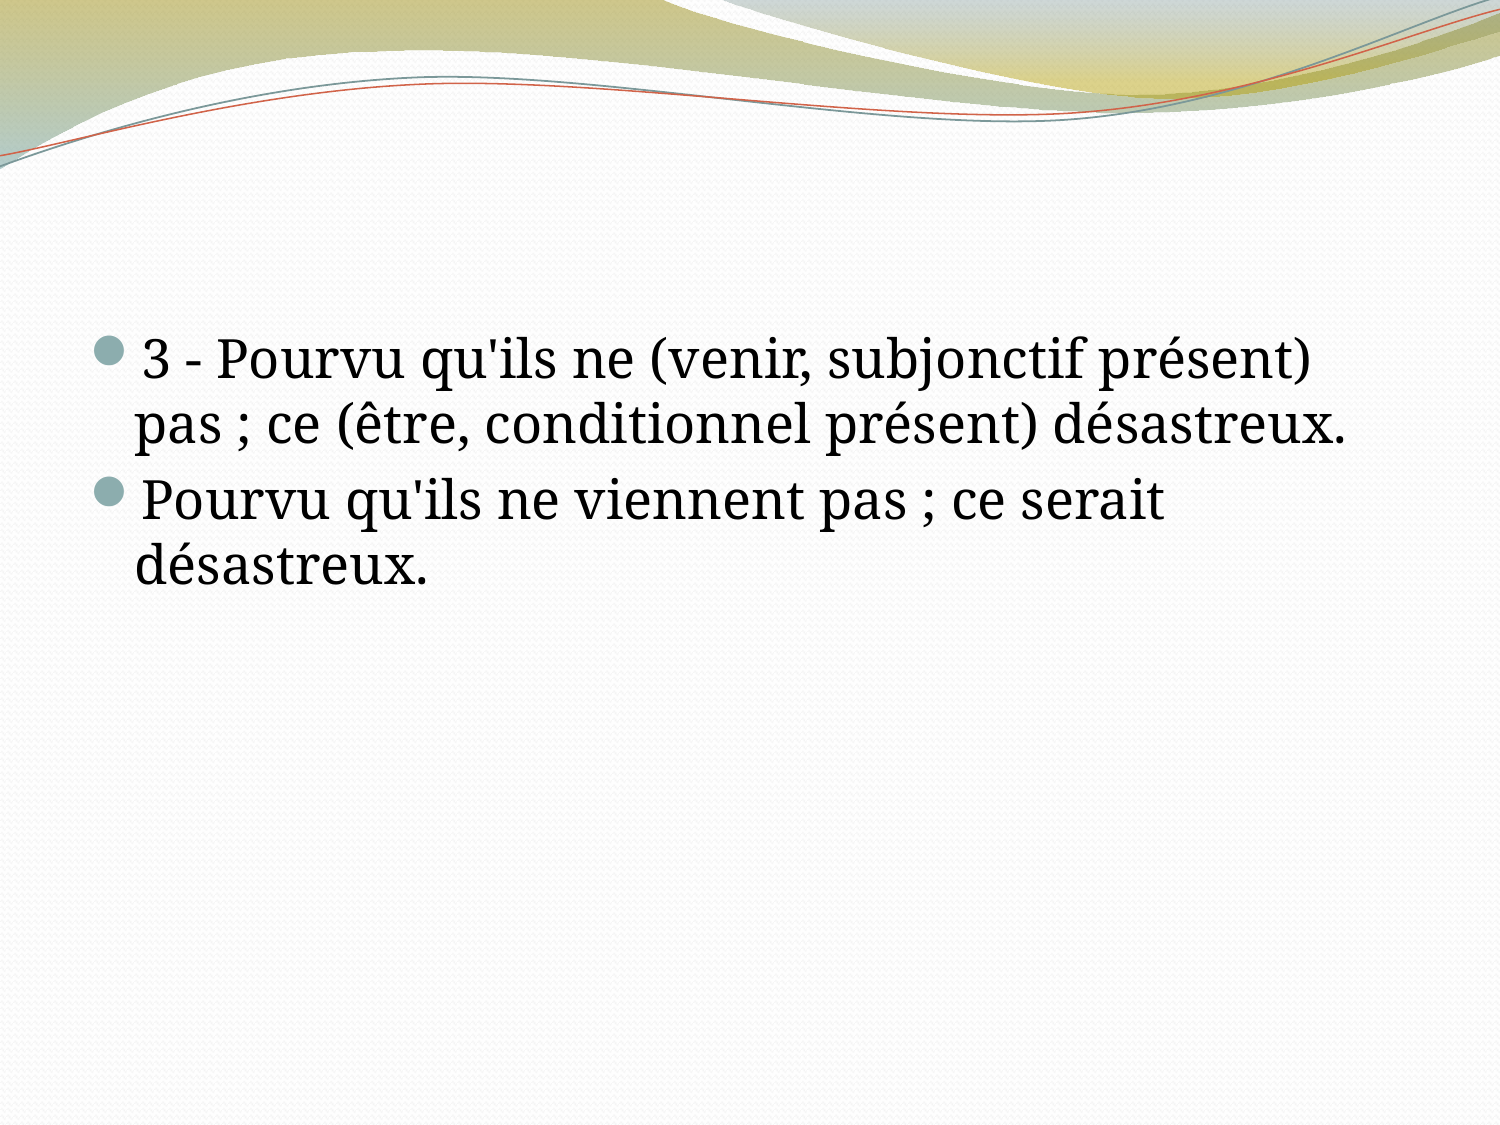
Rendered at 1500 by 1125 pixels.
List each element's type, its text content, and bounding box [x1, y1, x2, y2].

list 3 - Pourvu qu'ils ne (venir, subjonctif présent) pas ; ce (être, conditionnel présent) désastreux. Pourvu qu'ils ne viennent pas ; ce serait désastreux. [75, 317, 1425, 1038]
